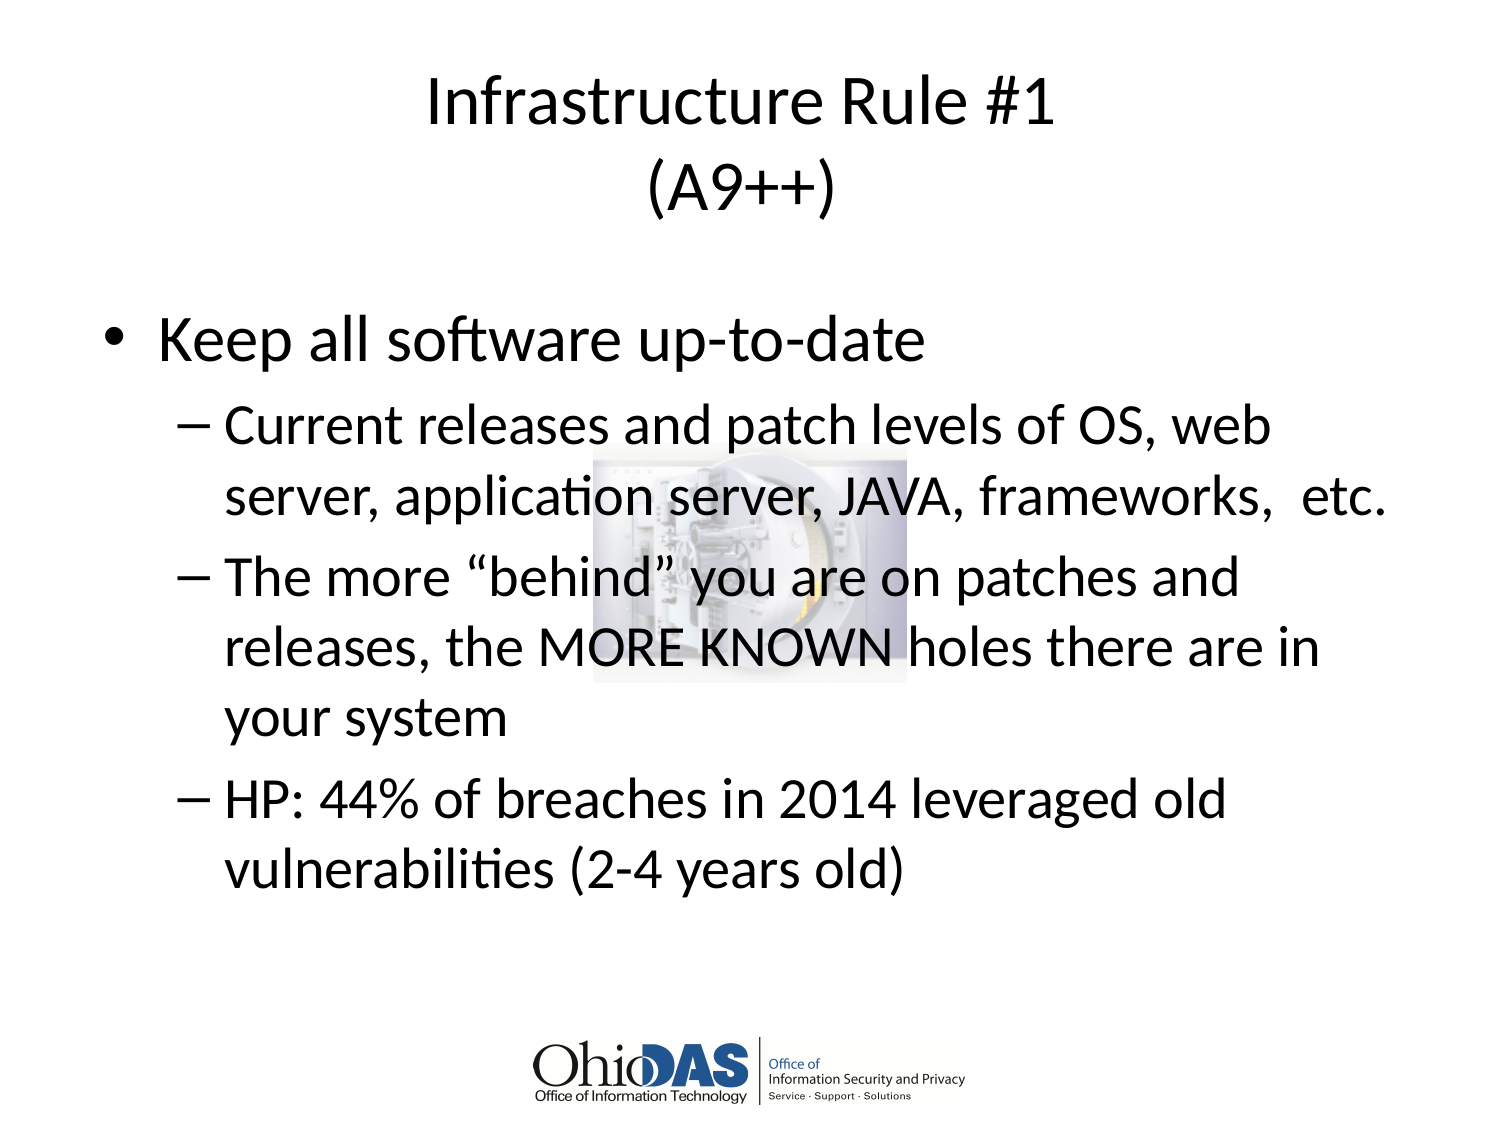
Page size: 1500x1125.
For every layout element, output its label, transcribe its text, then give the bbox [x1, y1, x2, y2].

title Infrastructure Rule #1 (A9++) [75, 45, 1425, 233]
picture [533, 1037, 969, 1105]
list Keep all software up-to-date Current releases and patch levels of OS, web server, application server, JAVA, frameworks, etc. The more “behind” you are on patches and releases, the MORE KNOWN holes there are in your system HP: 44% of breaches in 2014 leveraged old vulnerabilities (2-4 years old) [87, 287, 1425, 1013]
